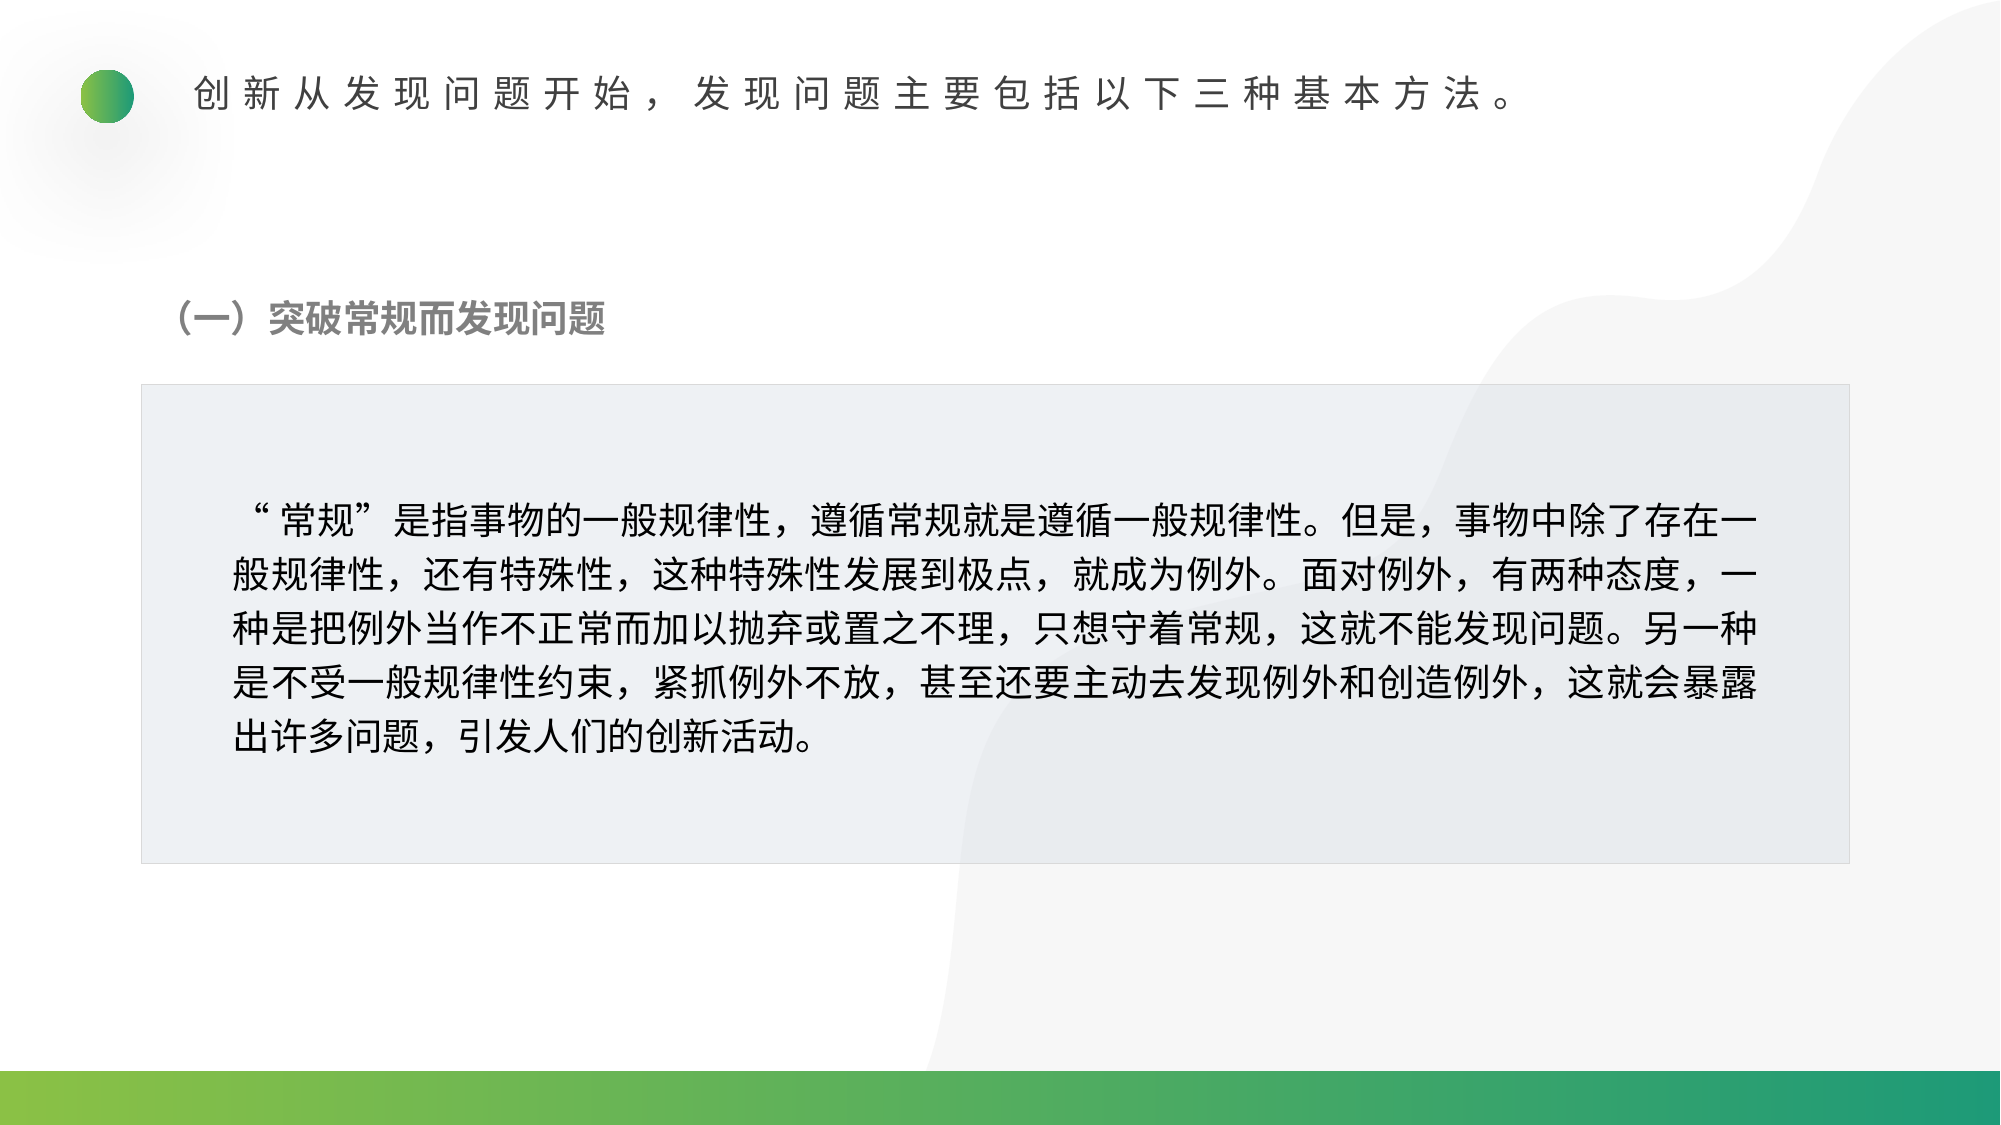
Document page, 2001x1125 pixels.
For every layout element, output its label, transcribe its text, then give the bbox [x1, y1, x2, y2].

text_box [140, 384, 1851, 864]
text_box 创新从发现问题开始，发现问题主要包括以下三种基本方法。 [178, 62, 1815, 123]
text_box “常规”是指事物的一般规律性，遵循常规就是遵循一般规律性。但是，事物中除了存在一般规律性，还有特殊性，这种特殊性发展到极点，就成为例外。面对例外，有两种态度，一种是把例外当作不正常而加以抛弃或置之不理，只想守着常规，这就不能发现问题。另一种是不受一般规律性约束，紧抓例外不放，甚至还要主动去发现例外和创造例外，这就会暴露出许多问题，引发人们的创新活动。 [218, 480, 1773, 765]
text_box （一）突破常规而发现问题 [140, 287, 992, 347]
